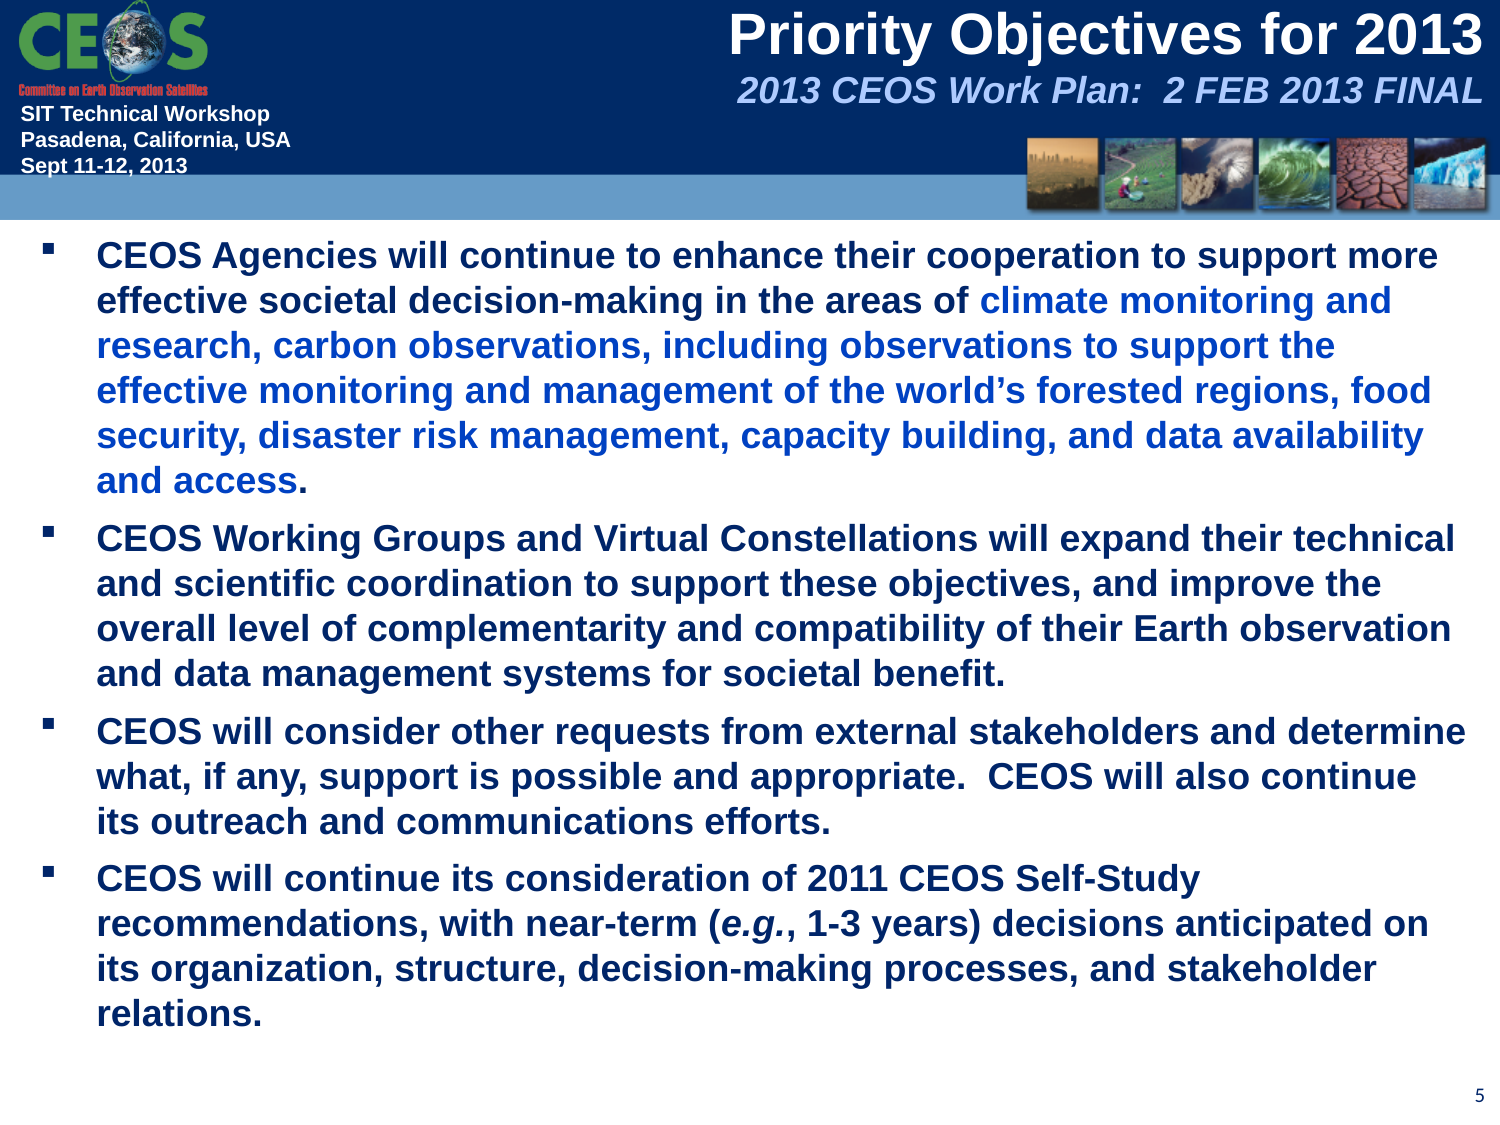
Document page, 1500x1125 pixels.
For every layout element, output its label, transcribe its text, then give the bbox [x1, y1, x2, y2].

picture [0, 0, 1500, 220]
title Priority Objectives for 2013 2013 CEOS Work Plan: 2 FEB 2013 FINAL [462, 0, 1500, 107]
list CEOS Agencies will continue to enhance their cooperation to support more effective societal decision-making in the areas of climate monitoring and research, carbon observations, including observations to support the effective monitoring and management of the world’s forested regions, food security, disaster risk management, capacity building, and data availability and access. CEOS Working Groups and Virtual Constellations will expand their technical and scientific coordination to support these objectives, and improve the overall level of complementarity and compatibility of their Earth observation and data management systems for societal benefit. CEOS will consider other requests from external stakeholders and determine what, if any, support is possible and appropriate. CEOS will also continue its outreach and communications efforts. CEOS will continue its consideration of 2011 CEOS Self-Study recommendations, with near-term (e.g., 1-3 years) decisions anticipated on its organization, structure, decision-making processes, and stakeholder relations. [24, 223, 1488, 1115]
slide_number 5 [1187, 1073, 1500, 1125]
